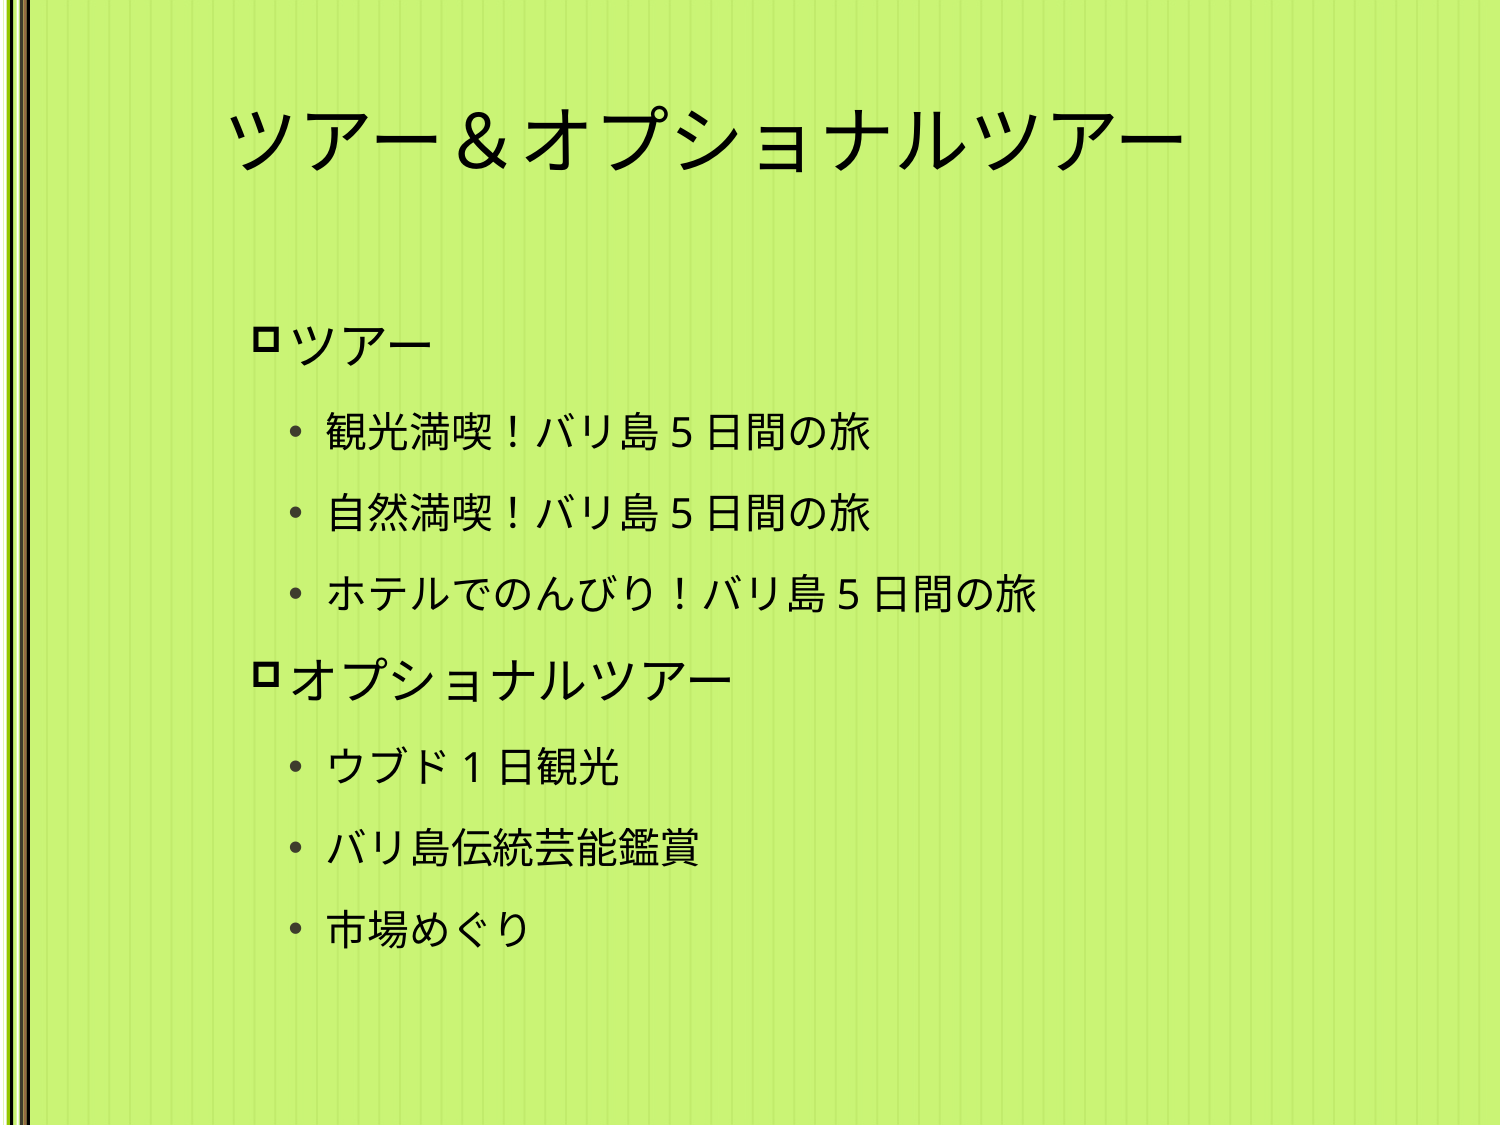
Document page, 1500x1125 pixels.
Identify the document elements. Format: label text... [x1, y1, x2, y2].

list ツアー 観光満喫！バリ島5日間の旅 自然満喫！バリ島5日間の旅 ホテルでのんびり！バリ島5日間の旅 オプショナルツアー ウブド1日観光 バリ島伝統芸能鑑賞 市場めぐり [216, 284, 1402, 980]
title ツアー＆オプショナルツアー [193, 45, 1424, 233]
